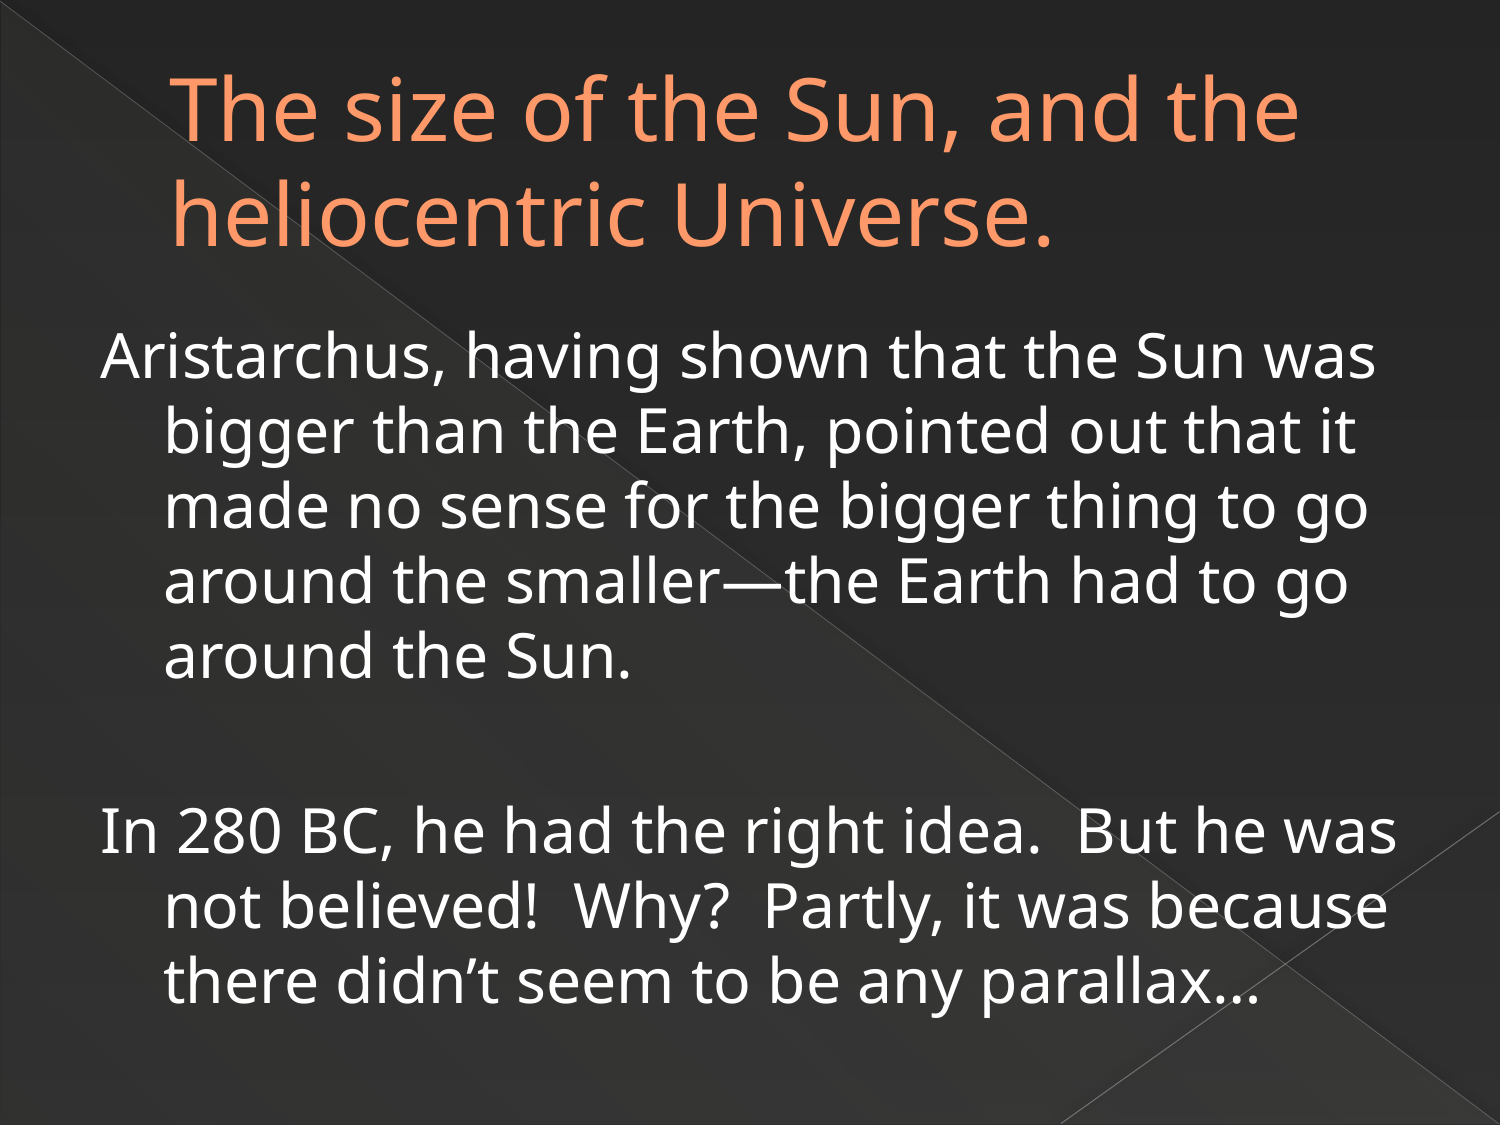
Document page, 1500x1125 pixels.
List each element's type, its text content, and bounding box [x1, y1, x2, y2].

list Aristarchus, having shown that the Sun was bigger than the Earth, pointed out that it made no sense for the bigger thing to go around the smaller—the Earth had to go around the Sun. In 280 BC, he had the right idea. But he was not believed! Why? Partly, it was because there didn’t seem to be any parallax… [75, 308, 1425, 1059]
title The size of the Sun, and the heliocentric Universe. [75, 43, 1425, 274]
